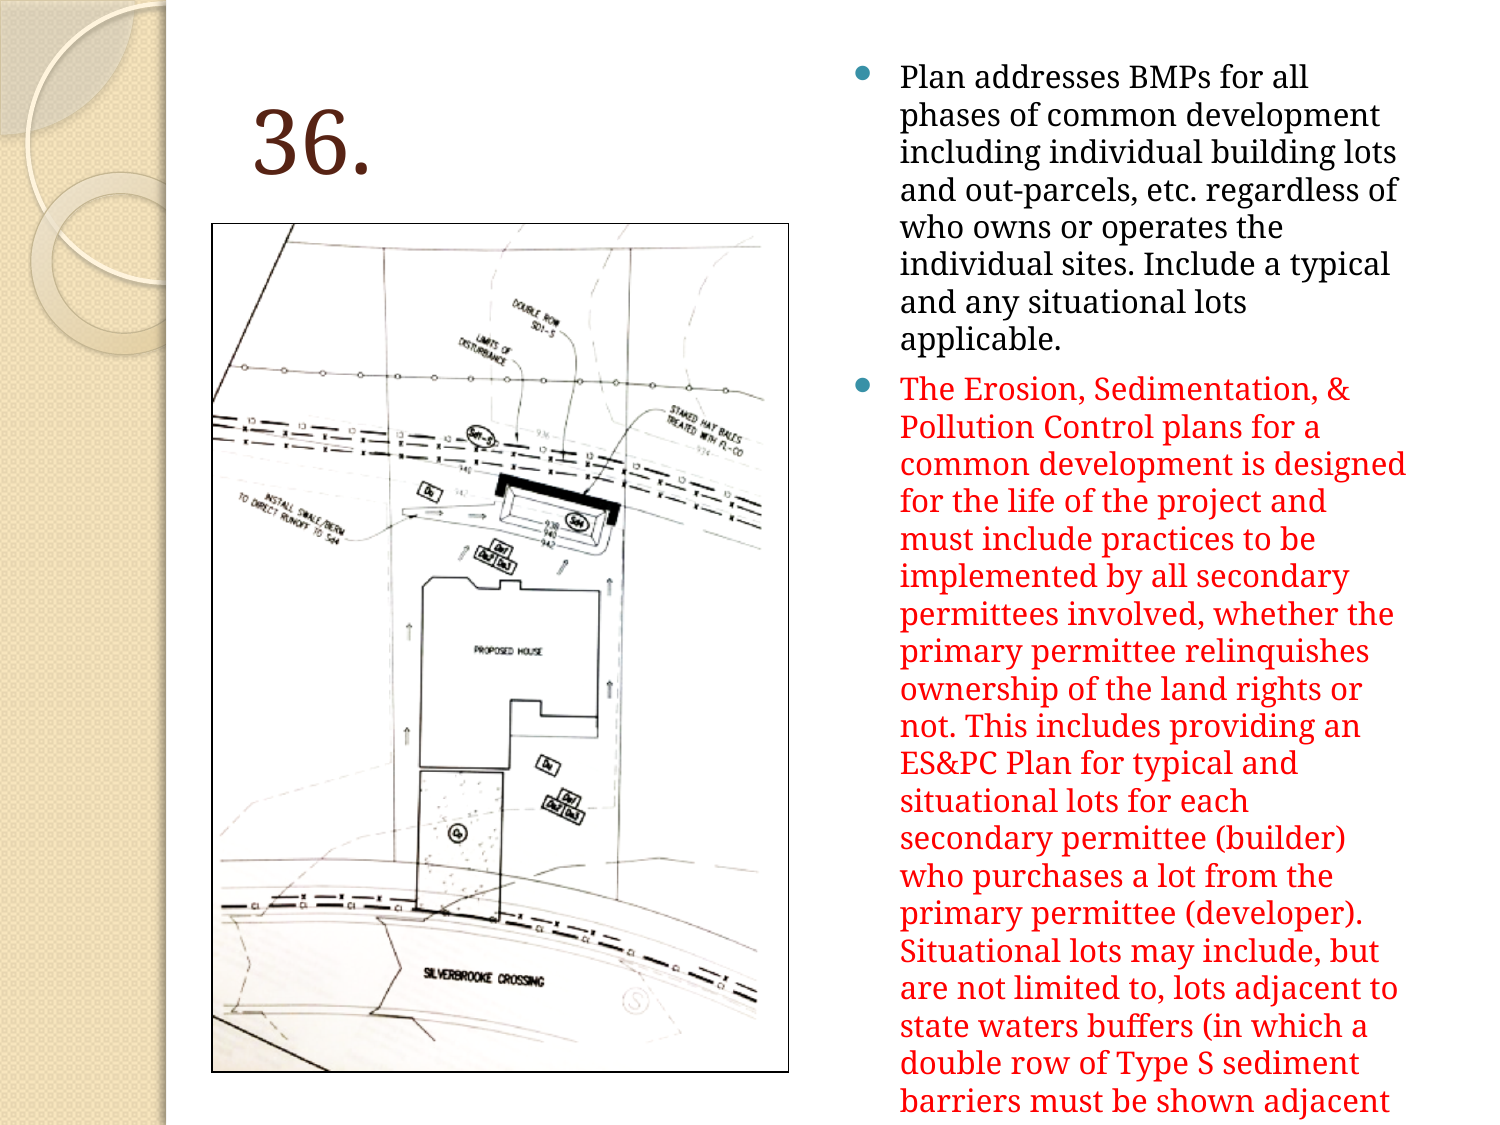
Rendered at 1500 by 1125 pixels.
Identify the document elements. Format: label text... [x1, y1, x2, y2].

picture [76, 224, 924, 1071]
title 36. [235, 45, 1466, 233]
list Plan addresses BMPs for all phases of common development including individual building lots and out-parcels, etc. regardless of who owns or operates the individual sites. Include a typical and any situational lots applicable. The Erosion, Sedimentation, & Pollution Control plans for a common development is designed for the life of the project and must include practices to be implemented by all secondary permittees involved, whether the primary permittee relinquishes ownership of the land rights or not. This includes providing an ES&PC Plan for typical and situational lots for each secondary permittee (builder) who purchases a lot from the primary permittee (developer). Situational lots may include, but are not limited to, lots adjacent to state waters buffers (in which a double row of Type S sediment barriers must be shown adjacent to wetlands, lots with an extreme grade, etc. [825, 50, 1425, 1050]
